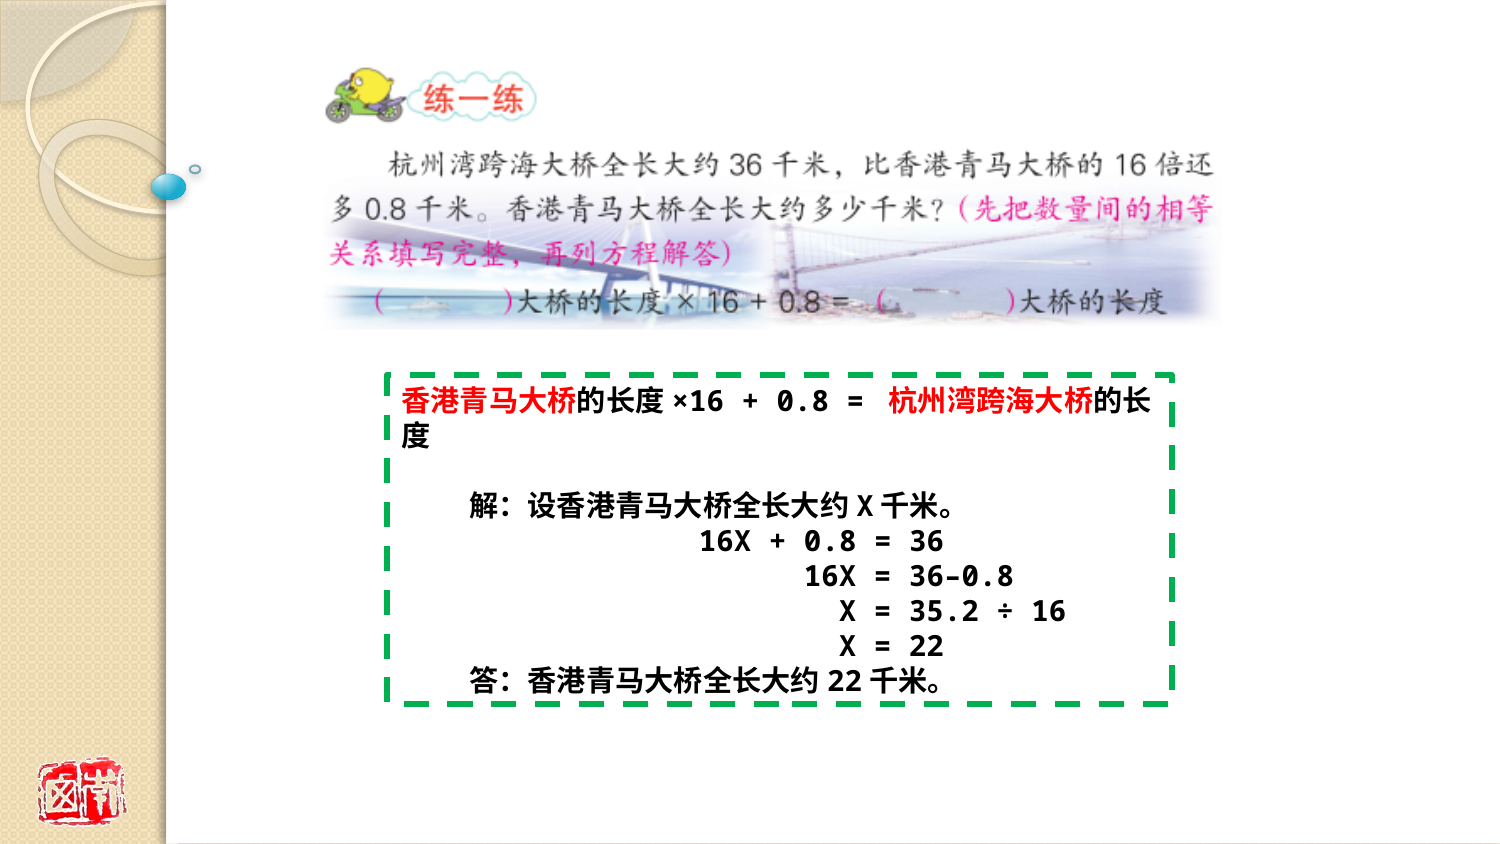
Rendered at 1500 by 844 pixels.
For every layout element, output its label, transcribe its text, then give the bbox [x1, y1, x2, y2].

picture [316, 58, 1230, 341]
picture [34, 755, 130, 827]
text_box 香港青马大桥的长度×16 + 0.8 = 杭州湾跨海大桥的长度 解：设香港青马大桥全长大约X千米。 16X + 0.8 = 36 16X = 36–0.8 X = 35.2 ÷ 16 X = 22 答：香港青马大桥全长大约22千米。 [386, 374, 1172, 705]
